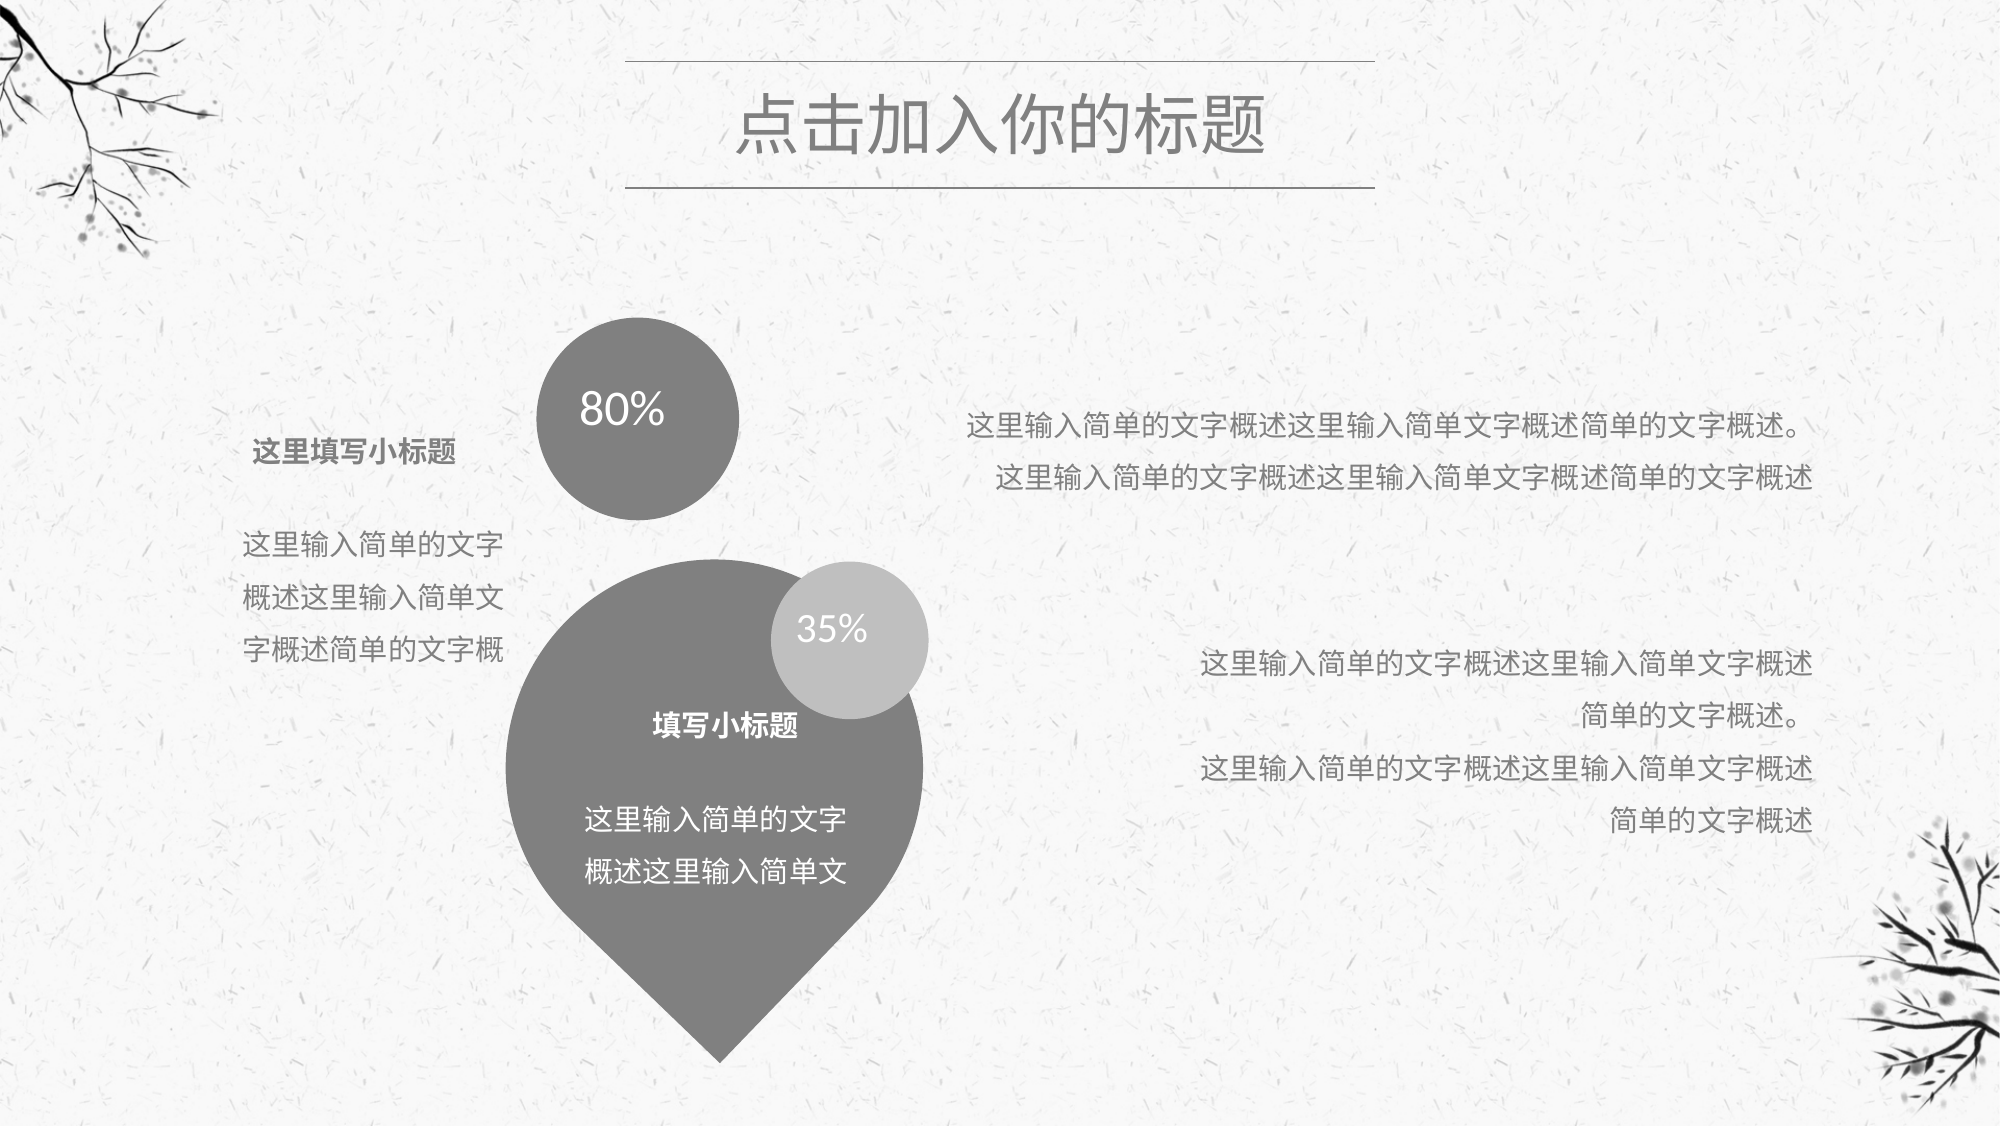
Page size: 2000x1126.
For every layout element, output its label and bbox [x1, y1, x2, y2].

text_box [121, 317, 1835, 977]
text_box [625, 61, 1376, 189]
picture [0, 0, 2000, 1126]
